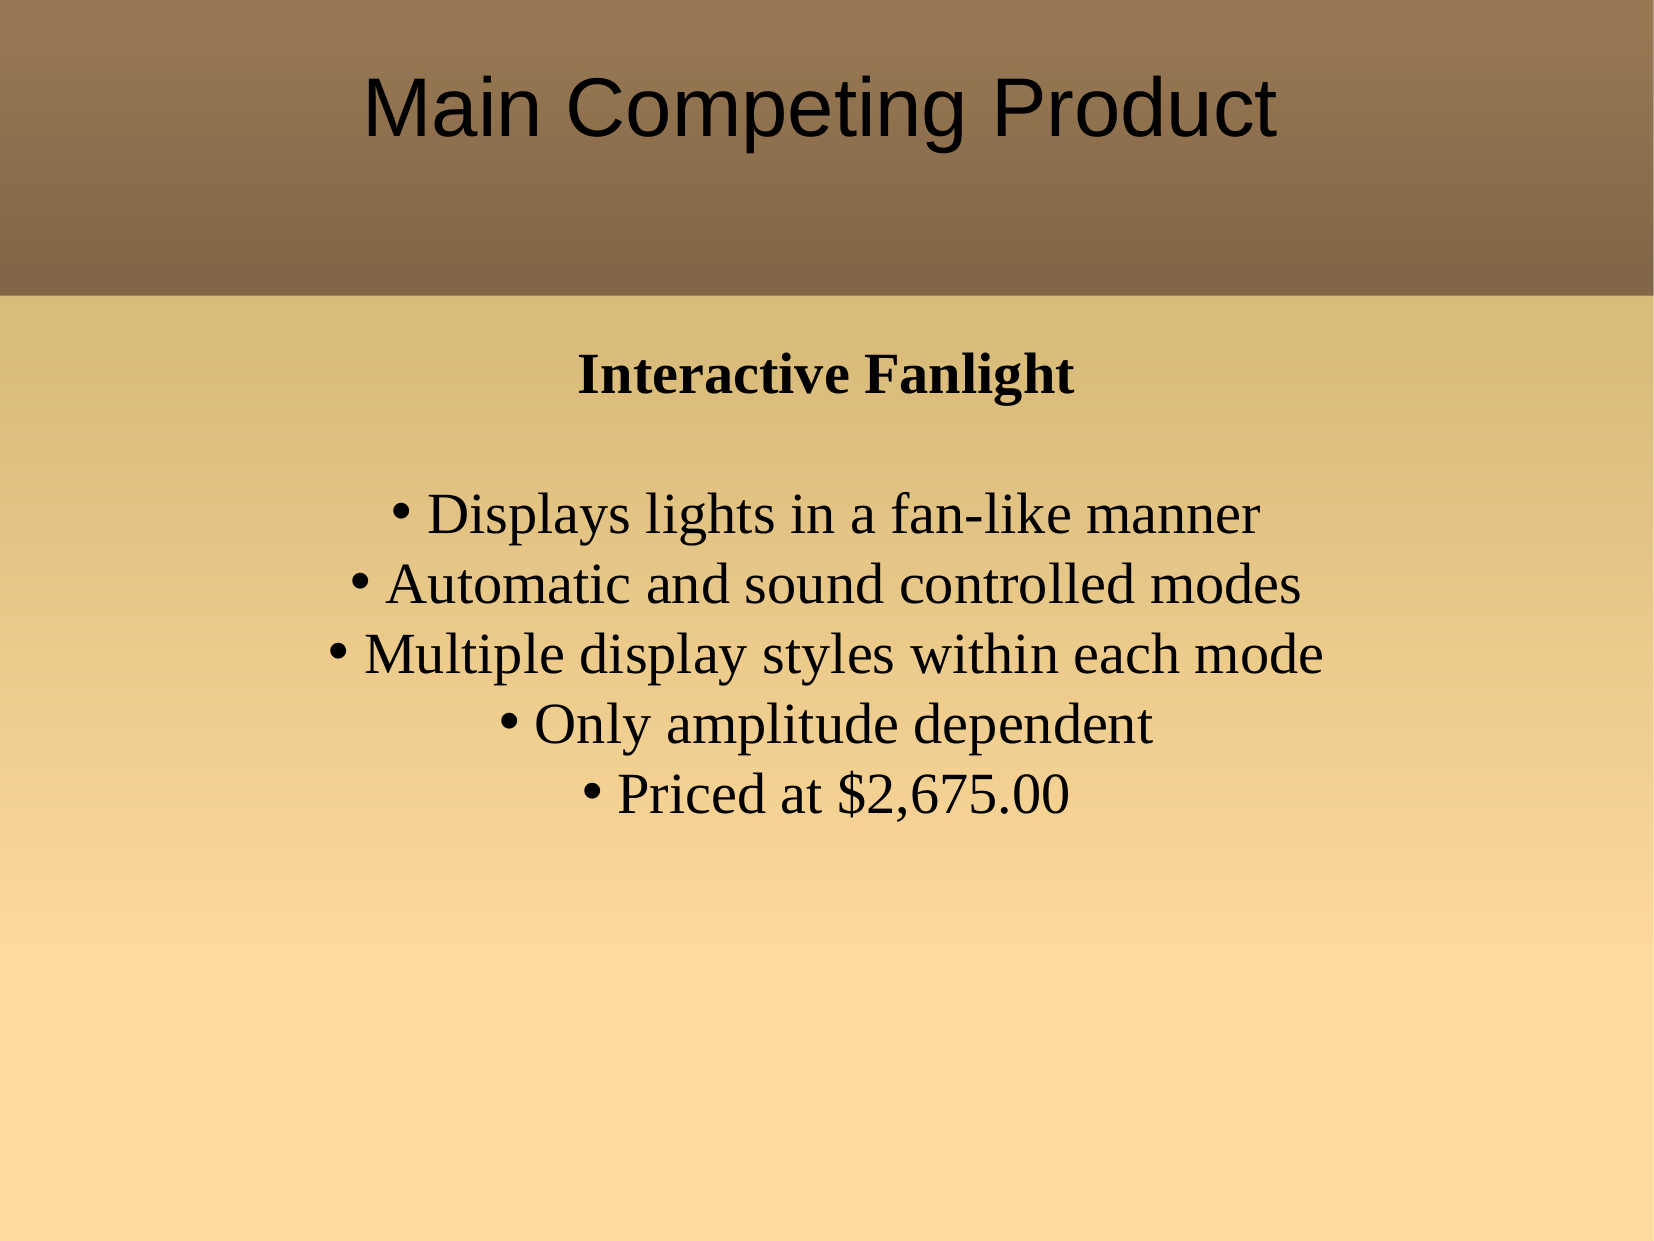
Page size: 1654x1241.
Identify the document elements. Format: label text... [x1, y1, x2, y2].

picture [0, 0, 1654, 1241]
text_box Interactive Fanlight Displays lights in a fan-like manner Automatic and sound controlled modes Multiple display styles within each mode Only amplitude dependent Priced at $2,675.00 [82, 290, 1571, 1094]
text_box Main Competing Product [76, 0, 1565, 207]
